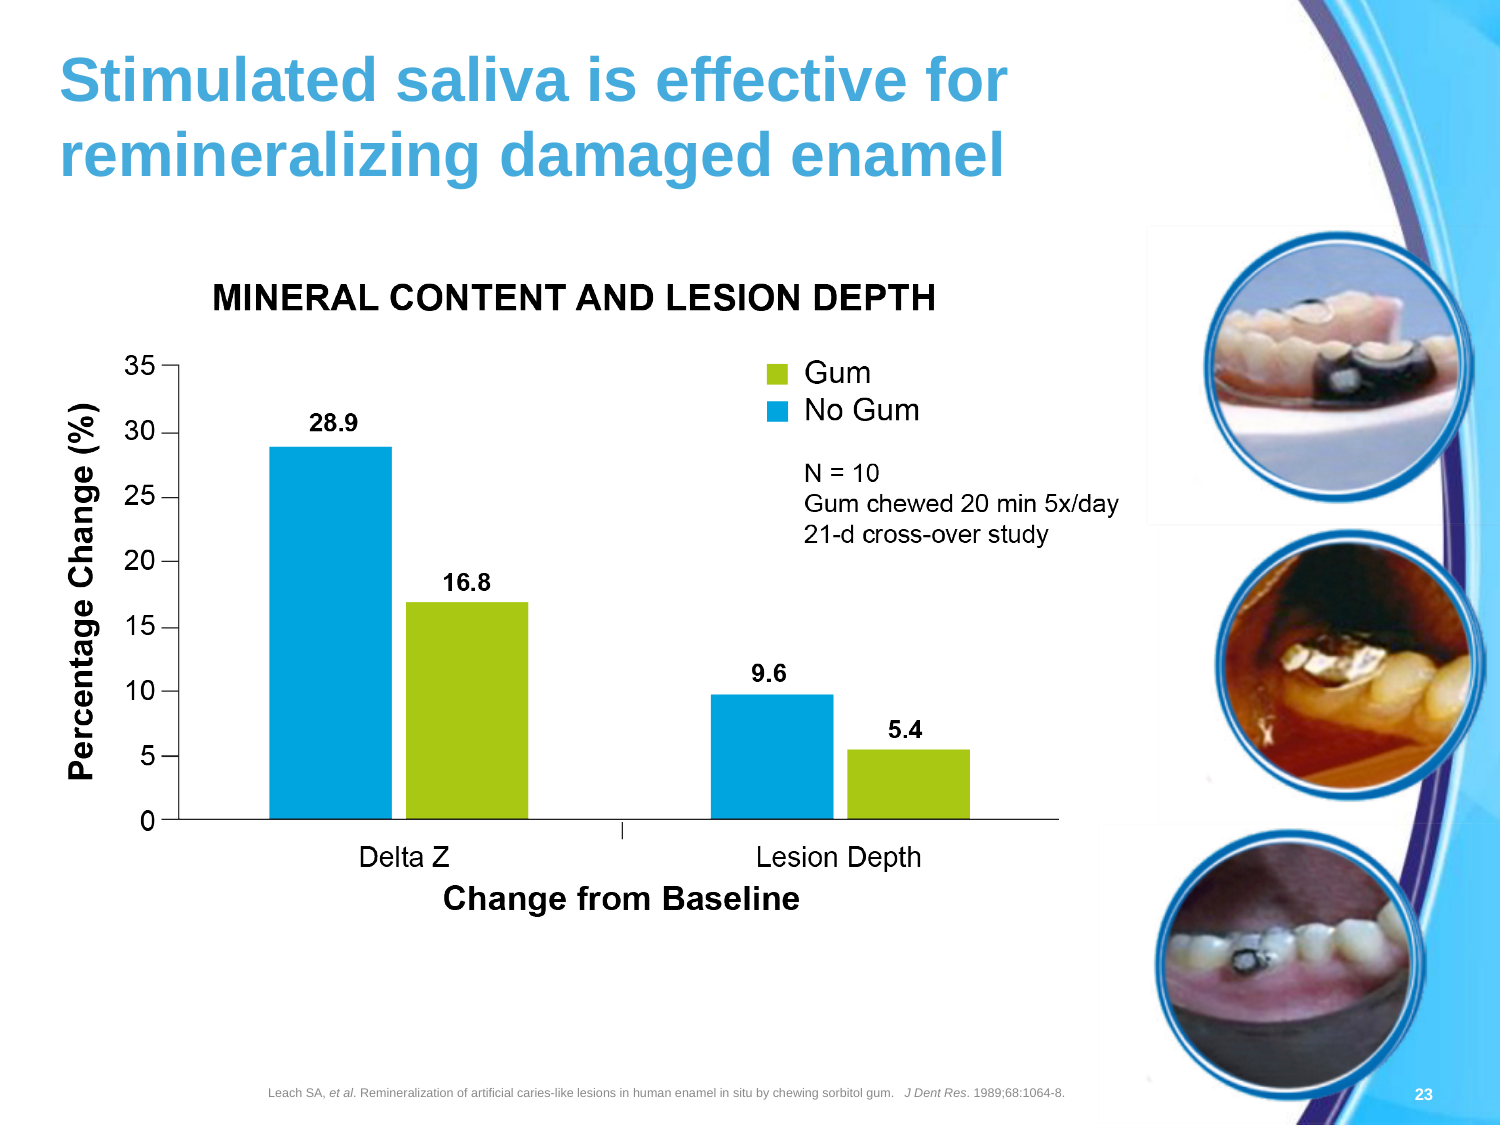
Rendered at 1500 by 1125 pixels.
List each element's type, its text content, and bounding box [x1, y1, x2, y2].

text_box Leach SA, et al. Remineralization of artificial caries-like lesions in human enamel in situ by chewing sorbitol gum. J Dent Res. 1989;68:1064-8. [253, 1078, 1092, 1108]
picture [63, 0, 1500, 1125]
title Stimulated saliva is effective for remineralizing damaged enamel [44, 2, 1395, 226]
